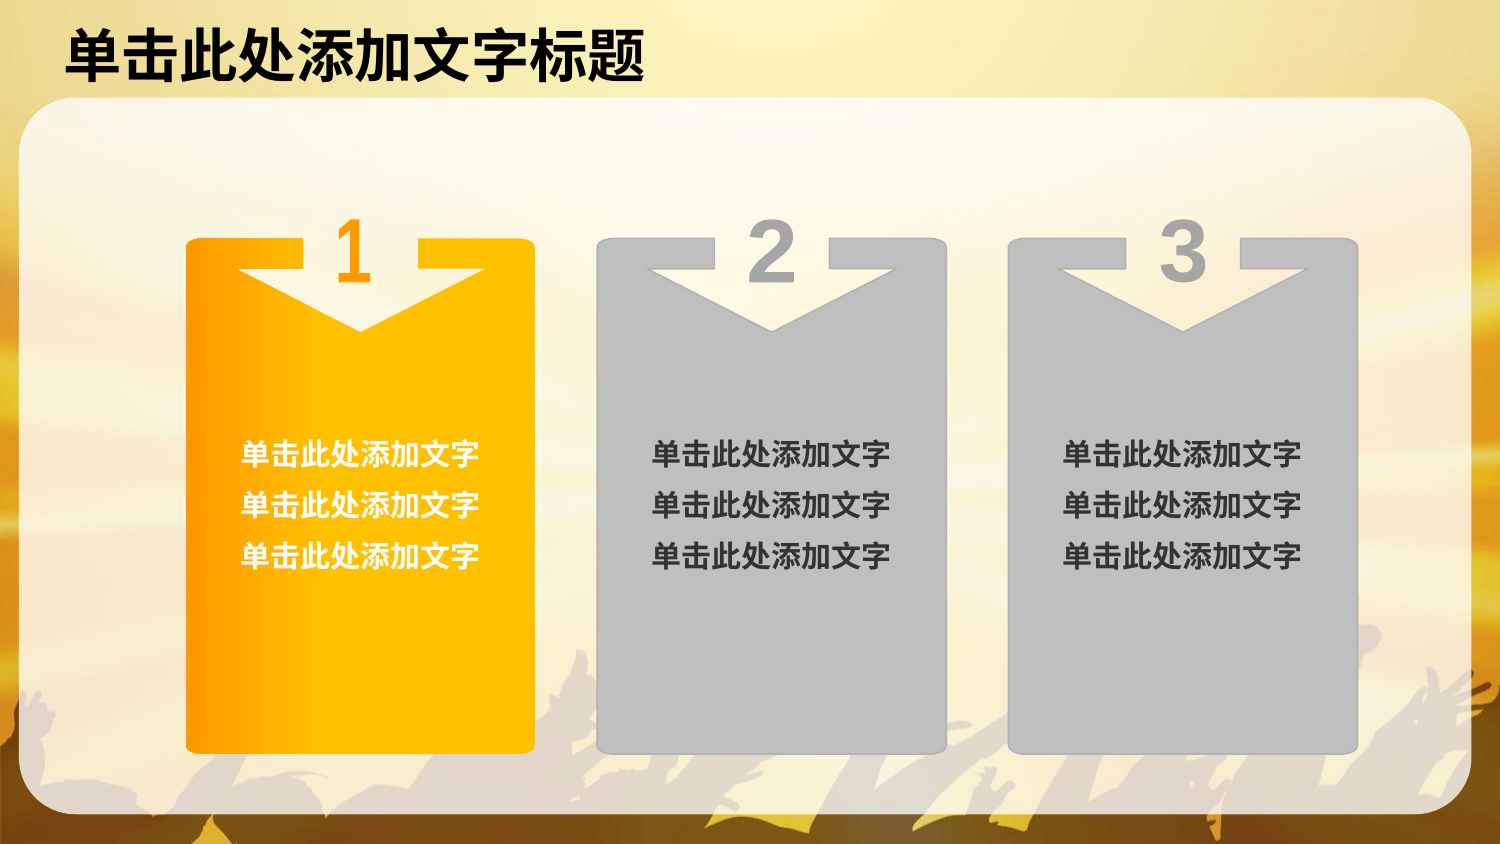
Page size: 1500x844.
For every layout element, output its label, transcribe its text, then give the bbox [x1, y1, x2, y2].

text_box [597, 238, 947, 755]
text_box 单击此处添加文字 单击此处添加文字 单击此处添加文字 [1034, 427, 1332, 581]
text_box [185, 238, 535, 755]
text_box 单击此处添加文字 单击此处添加文字 单击此处添加文字 [623, 427, 921, 581]
text_box 单击此处添加文字 单击此处添加文字 单击此处添加文字 [211, 427, 510, 581]
picture [0, 0, 1500, 844]
text_box [1008, 238, 1358, 755]
